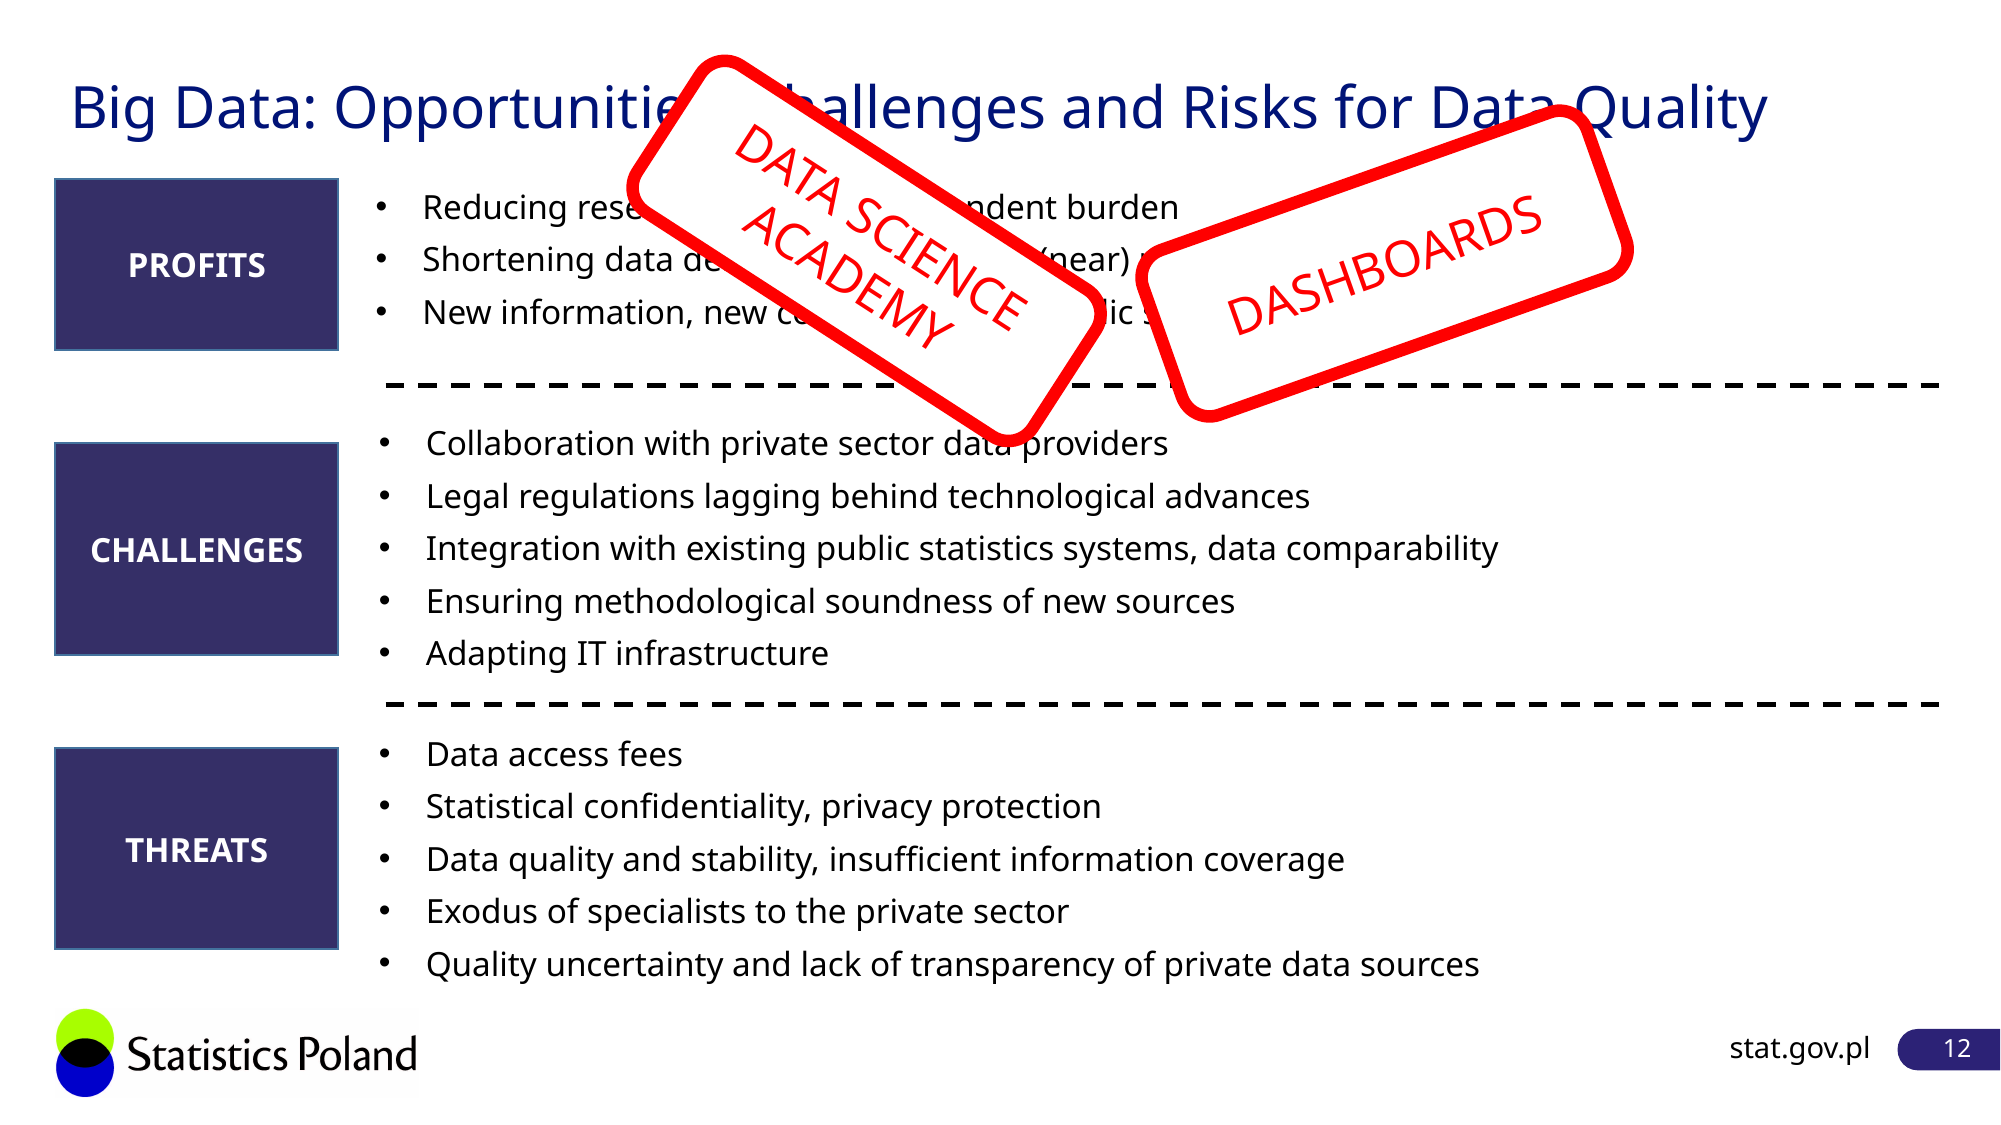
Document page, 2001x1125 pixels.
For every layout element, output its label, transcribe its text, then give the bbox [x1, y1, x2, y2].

text_box THREATS [54, 747, 339, 950]
picture [55, 1008, 419, 1098]
text_box DATA SCIENCE ACADEMY [912, 386, 1061, 442]
title Big Data: Opportunities, Challenges and Risks for Data Quality [55, 31, 1945, 150]
text_box PROFITS [54, 178, 339, 351]
text_box DASHBOARDS [1177, 386, 1304, 418]
text_box Reducing research costs and respondent burden Shortening data delivery times, even in (near) real-time analyses New information, new competencies in public statistics [360, 178, 838, 339]
text_box DATA SCIENCE ACADEMY [631, 59, 1102, 385]
text_box Reducing research costs and respondent burden Shortening data delivery times, even in (near) real-time analyses New information, new competencies in public statistics [919, 178, 1358, 339]
footer stat.gov.pl [418, 1005, 1886, 1094]
text_box DASHBOARDS [1140, 109, 1629, 385]
text_box Data access fees Statistical confidentiality, privacy protection Data quality and stability, insufficient information coverage Exodus of specialists to the private sector Quality uncertainty and lack of transparency of private data sources [364, 725, 1971, 990]
text_box Collaboration with private sector data providers Legal regulations lagging behind technological advances Integration with existing public statistics systems, data comparability Ensuring methodological soundness of new sources Adapting IT infrastructure [364, 415, 1851, 680]
text_box CHALLENGES [54, 442, 339, 656]
